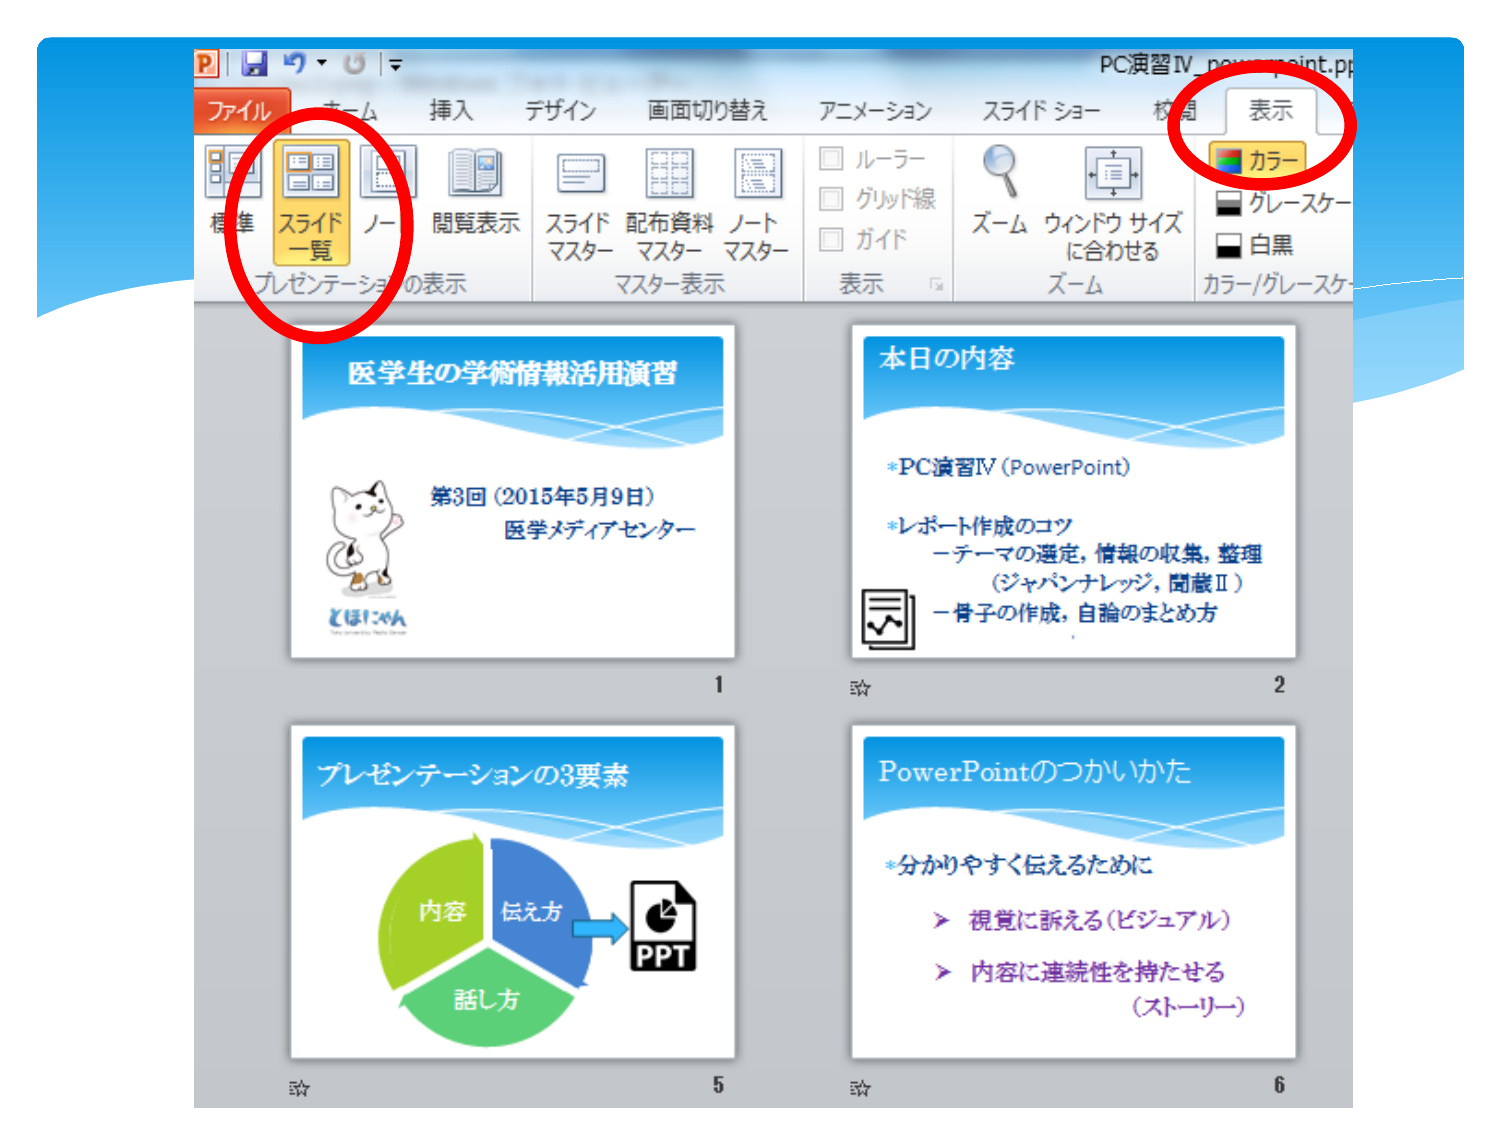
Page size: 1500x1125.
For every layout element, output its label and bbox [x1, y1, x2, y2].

picture [194, 50, 1353, 1109]
